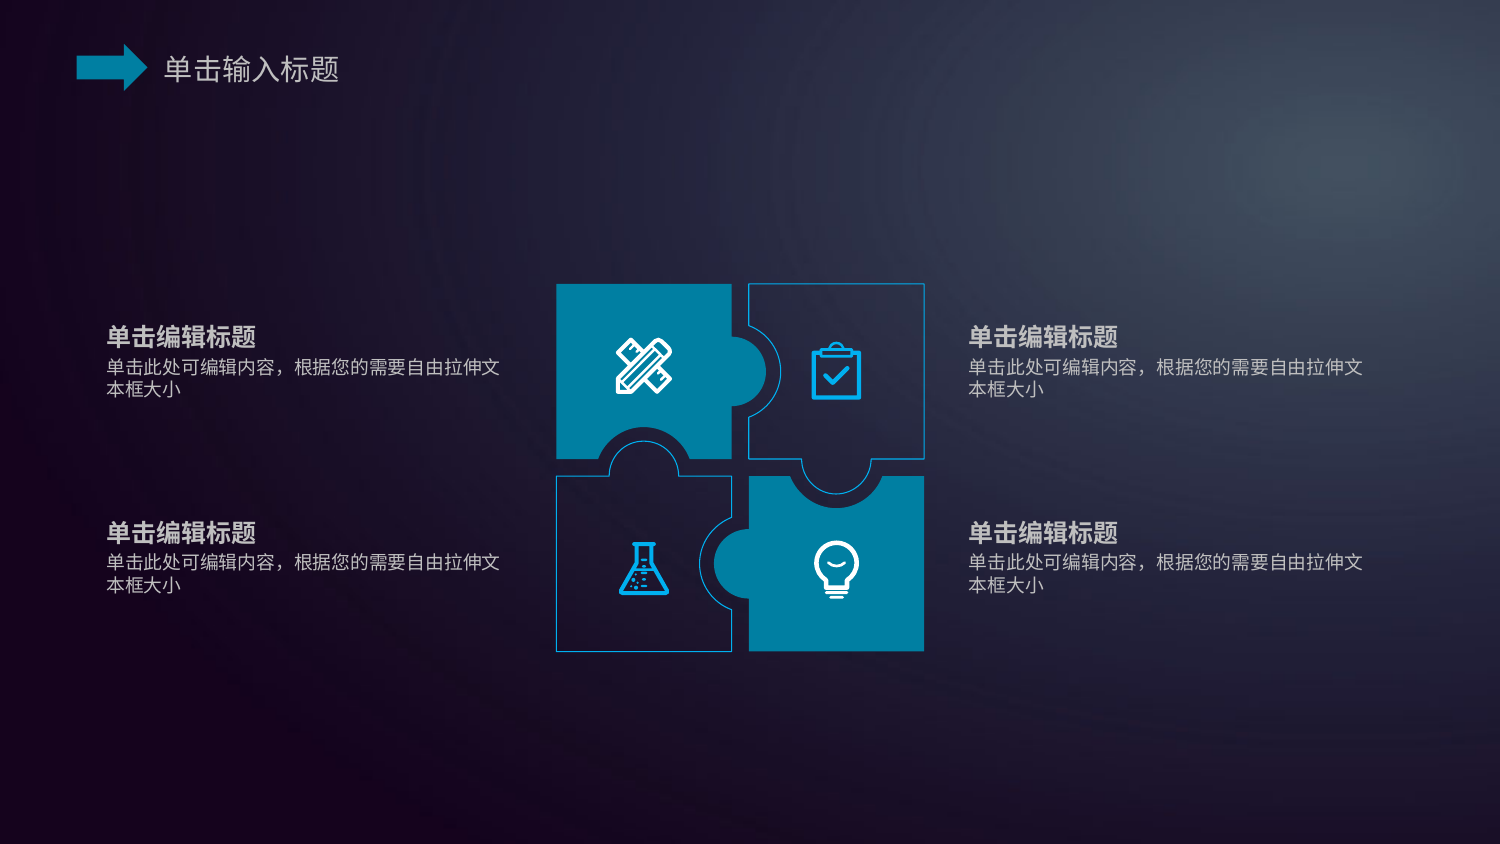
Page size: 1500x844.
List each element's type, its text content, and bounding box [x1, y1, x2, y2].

text_box 单击编辑标题 单击此处可编辑内容，根据您的需要自由拉伸文本框大小 [106, 321, 508, 401]
text_box [824, 591, 849, 599]
text_box [615, 337, 673, 394]
text_box [619, 542, 669, 596]
text_box [556, 441, 732, 652]
picture [0, 0, 1500, 844]
text_box 单击编辑标题 单击此处可编辑内容，根据您的需要自由拉伸文本框大小 [106, 517, 508, 596]
text_box [713, 476, 925, 652]
text_box 单击编辑标题 单击此处可编辑内容，根据您的需要自由拉伸文本框大小 [968, 321, 1371, 401]
text_box [811, 341, 862, 400]
text_box 单击编辑标题 单击此处可编辑内容，根据您的需要自由拉伸文本框大小 [968, 517, 1371, 596]
text_box [814, 540, 860, 590]
text_box [748, 283, 925, 494]
text_box [556, 283, 766, 460]
